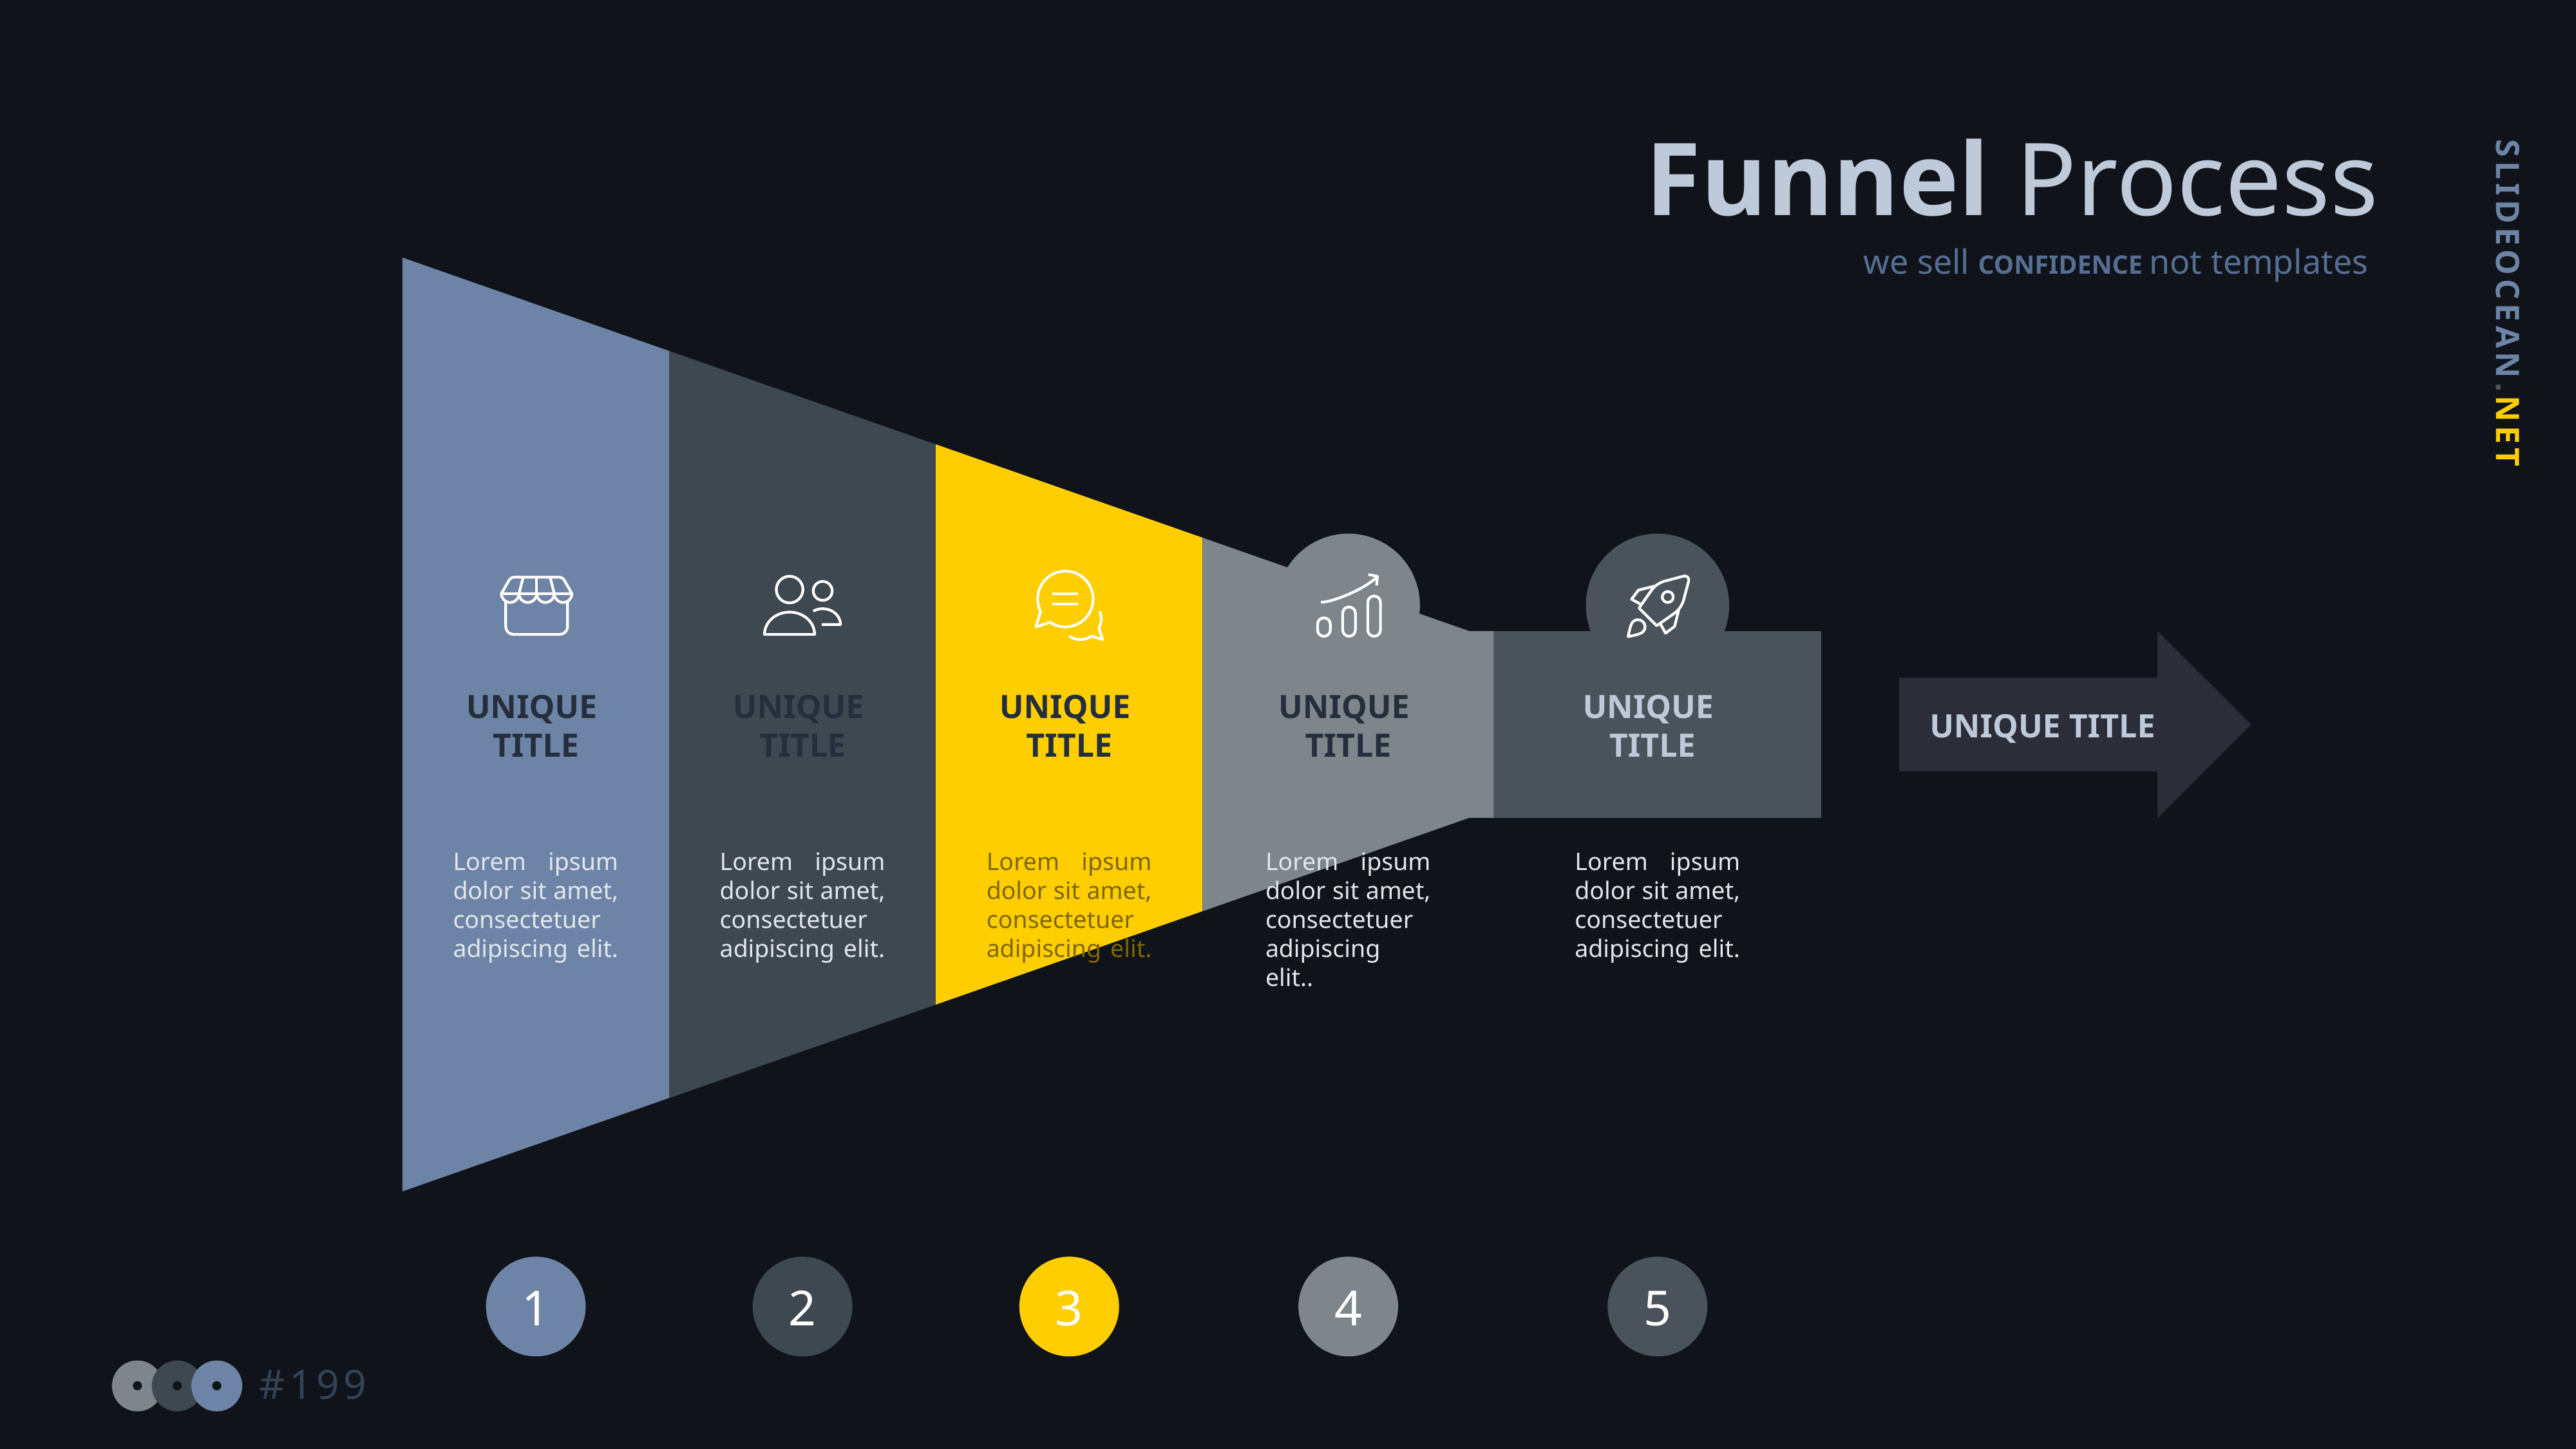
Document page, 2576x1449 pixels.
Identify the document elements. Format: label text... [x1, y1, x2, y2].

text_box UNIQUE TITLE [710, 681, 895, 768]
text_box 3 [1018, 1255, 1121, 1358]
text_box [764, 612, 815, 635]
text_box UNIQUE TITLE [443, 681, 629, 768]
text_box [996, 533, 1142, 678]
text_box [1898, 629, 2253, 820]
text_box UNIQUE TITLE [1556, 681, 1741, 768]
text_box [1584, 533, 1730, 678]
text_box [501, 577, 573, 635]
text_box UNIQUE TITLE [977, 681, 1162, 768]
text_box 1 [485, 1255, 587, 1358]
text_box Funnel Process [1636, 110, 2389, 241]
text_box [1069, 611, 1103, 640]
text_box [813, 609, 841, 625]
text_box [1631, 576, 1689, 634]
text_box Lorem ipsum dolor sit amet, consectetuer adipiscing elit. [443, 841, 629, 967]
text_box UNIQUE TITLE [1256, 681, 1441, 768]
text_box [730, 533, 876, 678]
text_box [813, 581, 833, 601]
text_box 5 [1606, 1255, 1709, 1358]
text_box [1493, 630, 1823, 819]
text_box [934, 442, 1201, 1007]
text_box #199 [259, 1359, 402, 1408]
text_box we sell CONFIDENCE not templates [1853, 241, 2378, 285]
text_box 4 [1297, 1255, 1399, 1358]
text_box [401, 256, 670, 1193]
text_box [1201, 536, 1495, 913]
text_box [1342, 607, 1356, 637]
text_box [1321, 574, 1378, 603]
text_box UNIQUE TITLE [1908, 700, 2177, 749]
text_box Lorem ipsum dolor sit amet, consectetuer adipiscing elit.. [1256, 841, 1441, 996]
text_box [1317, 618, 1331, 637]
text_box [1036, 571, 1094, 627]
text_box [463, 533, 609, 678]
text_box 2 [752, 1255, 854, 1358]
text_box [1275, 533, 1421, 678]
text_box Lorem ipsum dolor sit amet, consectetuer adipiscing elit. [977, 841, 1162, 967]
text_box Lorem ipsum dolor sit amet, consectetuer adipiscing elit. [1565, 841, 1750, 967]
text_box [1367, 596, 1381, 637]
text_box [670, 350, 934, 1099]
text_box Lorem ipsum dolor sit amet, consectetuer adipiscing elit. [710, 841, 895, 967]
text_box [776, 576, 803, 603]
text_box [1628, 620, 1645, 637]
